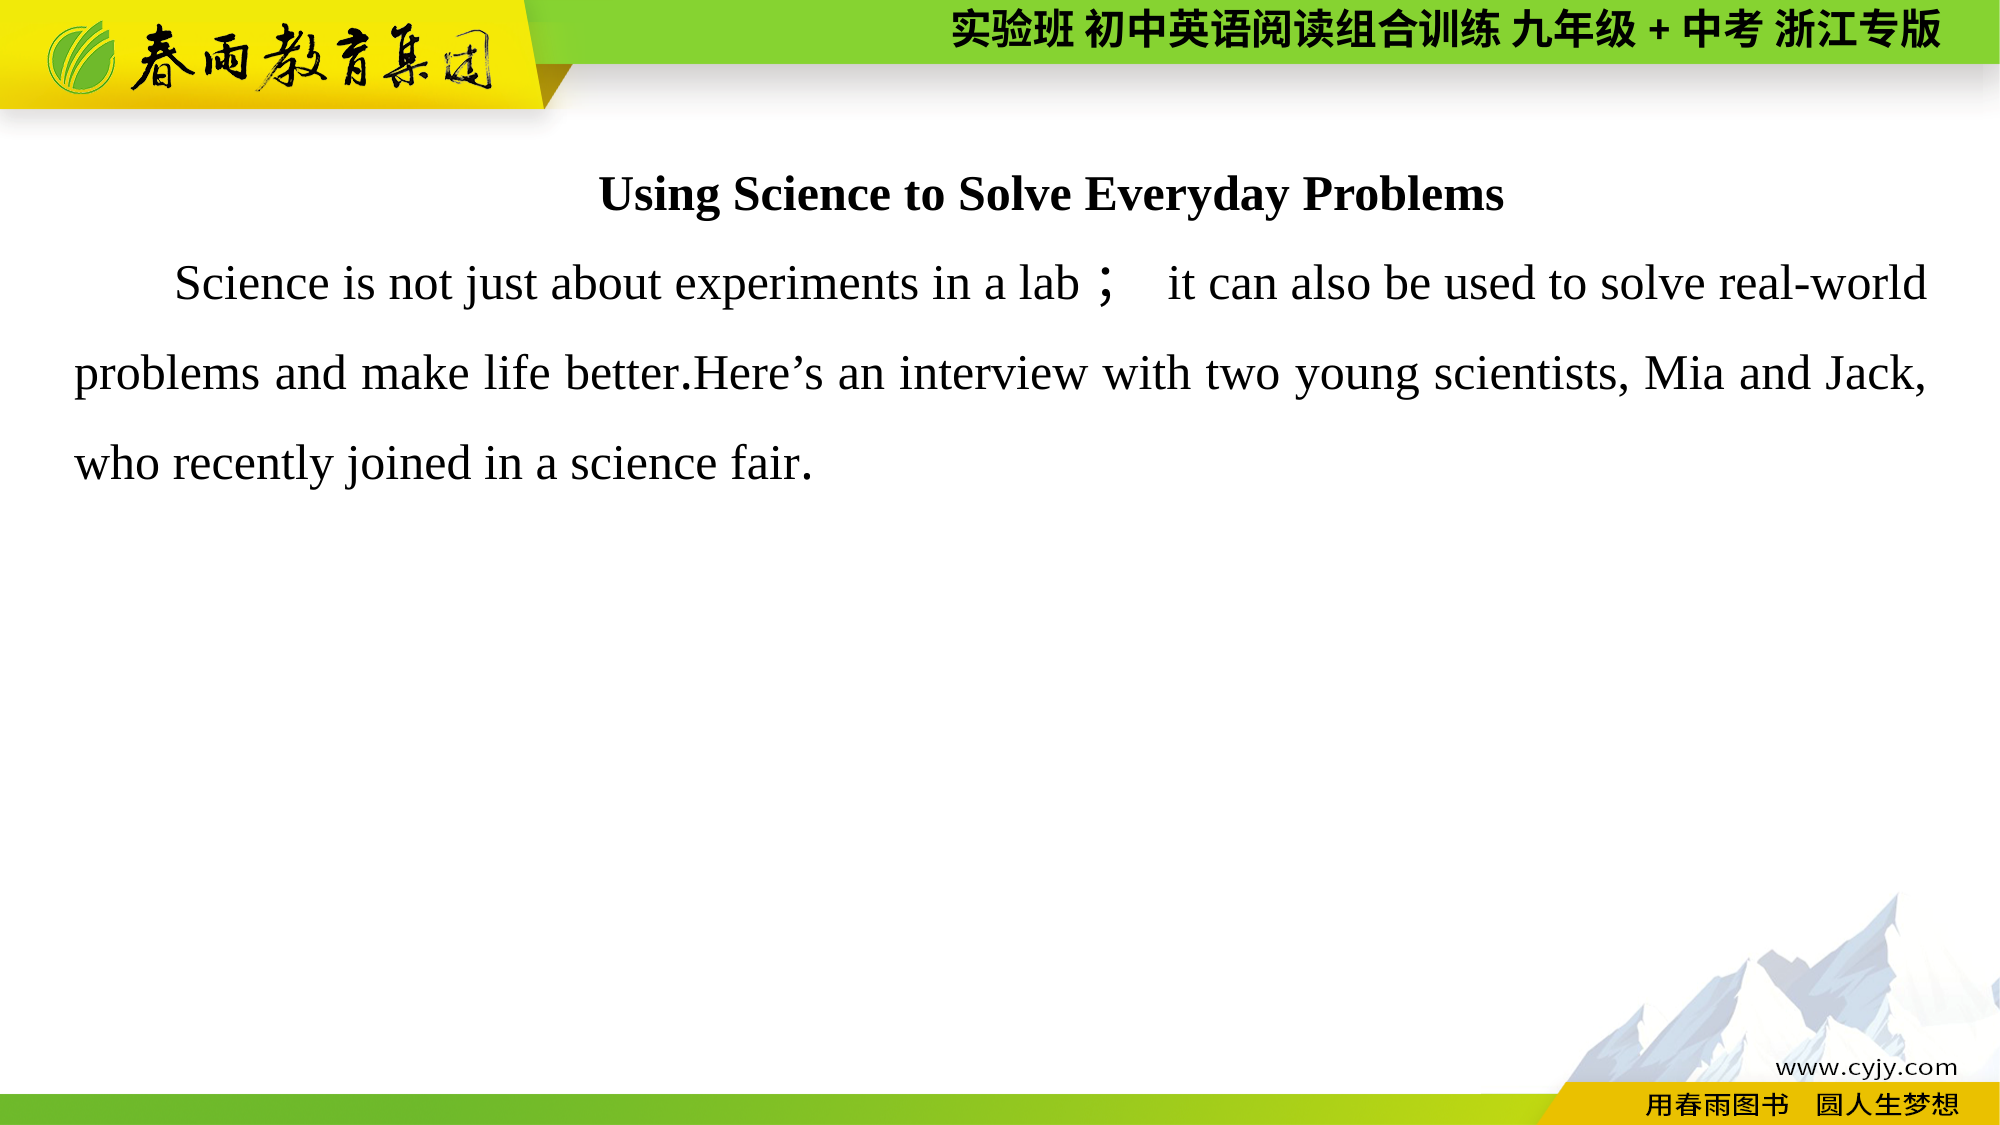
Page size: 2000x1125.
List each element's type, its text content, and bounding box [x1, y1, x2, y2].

picture [0, 0, 2000, 1125]
list Using Science to Solve Everyday Problems Science is not just about experiments in a lab； it can also be used to solve real-world problems and make life better.Here’s an interview with two young scientists, Mia and Jack, who recently joined in a science fair. [59, 122, 1944, 490]
